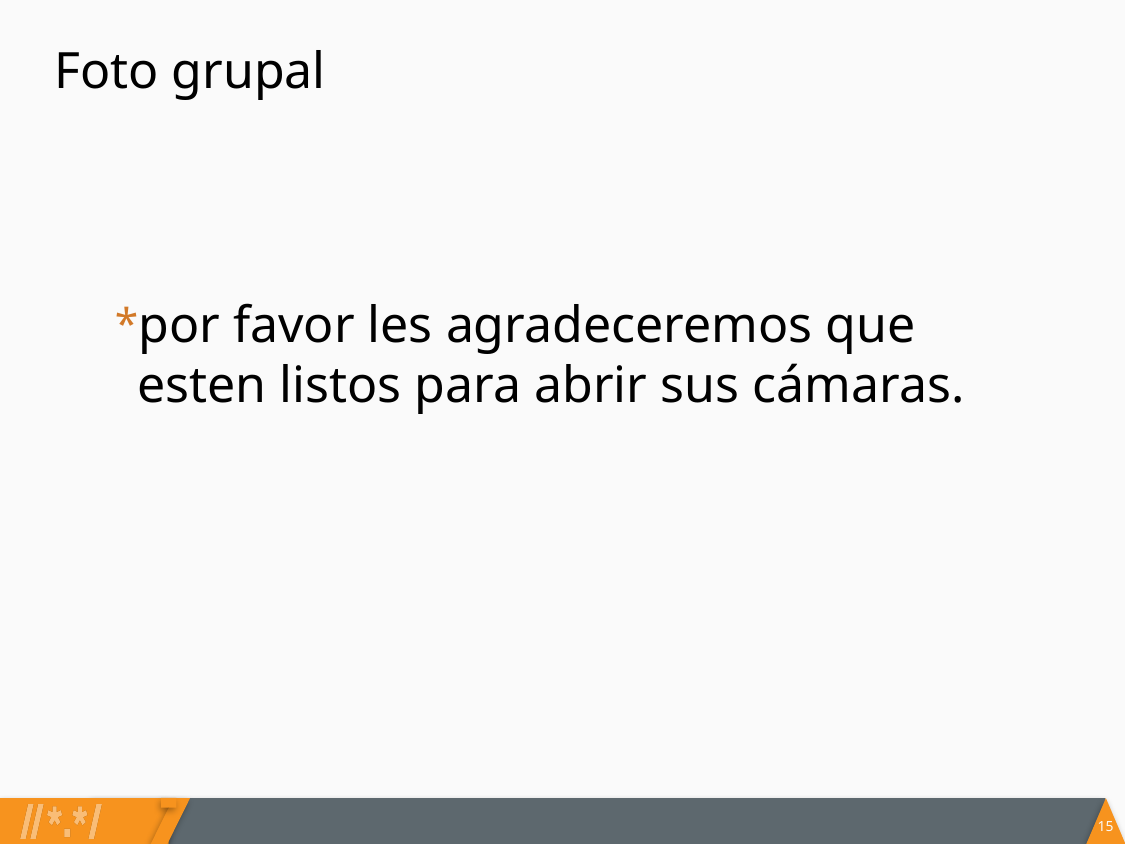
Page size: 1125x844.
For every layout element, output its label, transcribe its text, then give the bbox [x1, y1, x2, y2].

text_box por favor les agradeceremos que esten listos para abrir sus cámaras. [89, 285, 1030, 421]
title Foto grupal [39, 31, 1080, 172]
